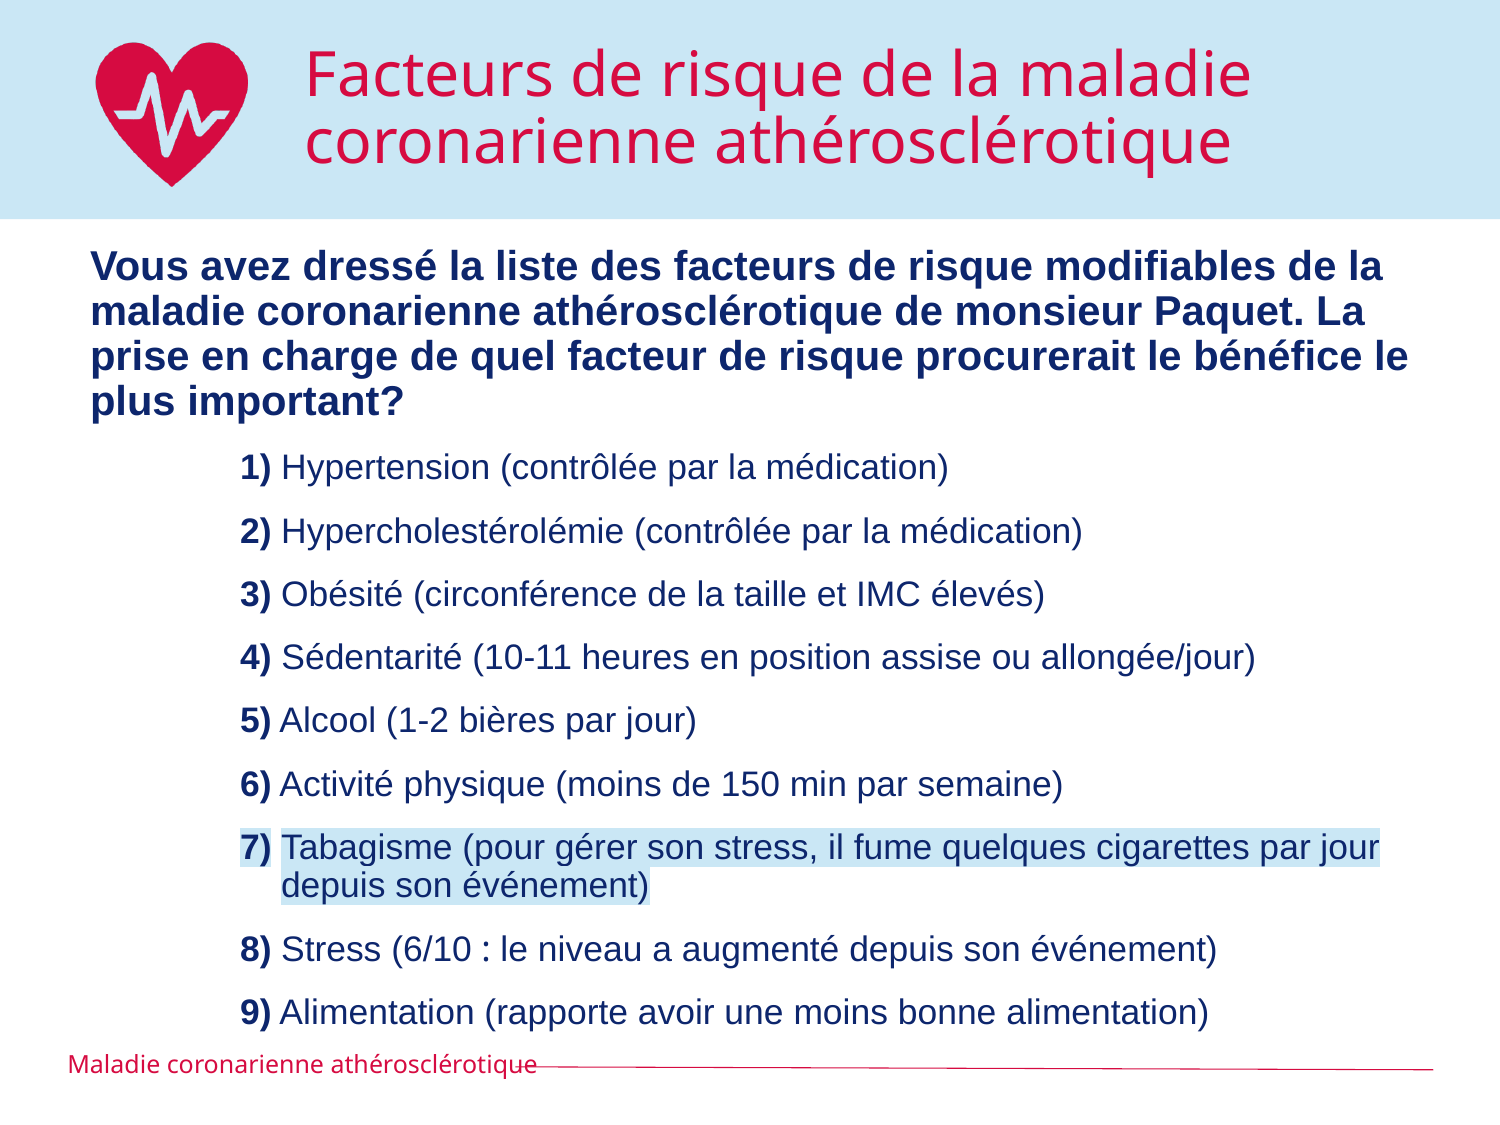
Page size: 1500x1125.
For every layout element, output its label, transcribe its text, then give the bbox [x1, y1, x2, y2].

text_box Vous avez dressé la liste des facteurs de risque modifiables de la maladie coronarienne athérosclérotique de monsieur Paquet. La prise en charge de quel facteur de risque procurerait le bénéfice le plus important? 1) Hypertension (contrôlée par la médication) 2) Hypercholestérolémie (contrôlée par la médication) 3) Obésité (circonférence de la taille et IMC élevés) 4) Sédentarité (10-11 heures en position assise ou allongée/jour) 5) Alcool (1-2 bières par jour) 6) Activité physique (moins de 150 min par semaine) 7) Tabagisme (pour gérer son stress, il fume quelques cigarettes par jour depuis son événement) 8) Stress (6/10 : le niveau a augmenté depuis son événement) 9) Alimentation (rapporte avoir une moins bonne alimentation) [74, 229, 1433, 1033]
title Facteurs de risque de la maladie coronarienne athérosclérotique [289, 59, 1397, 160]
picture [64, 7, 279, 222]
